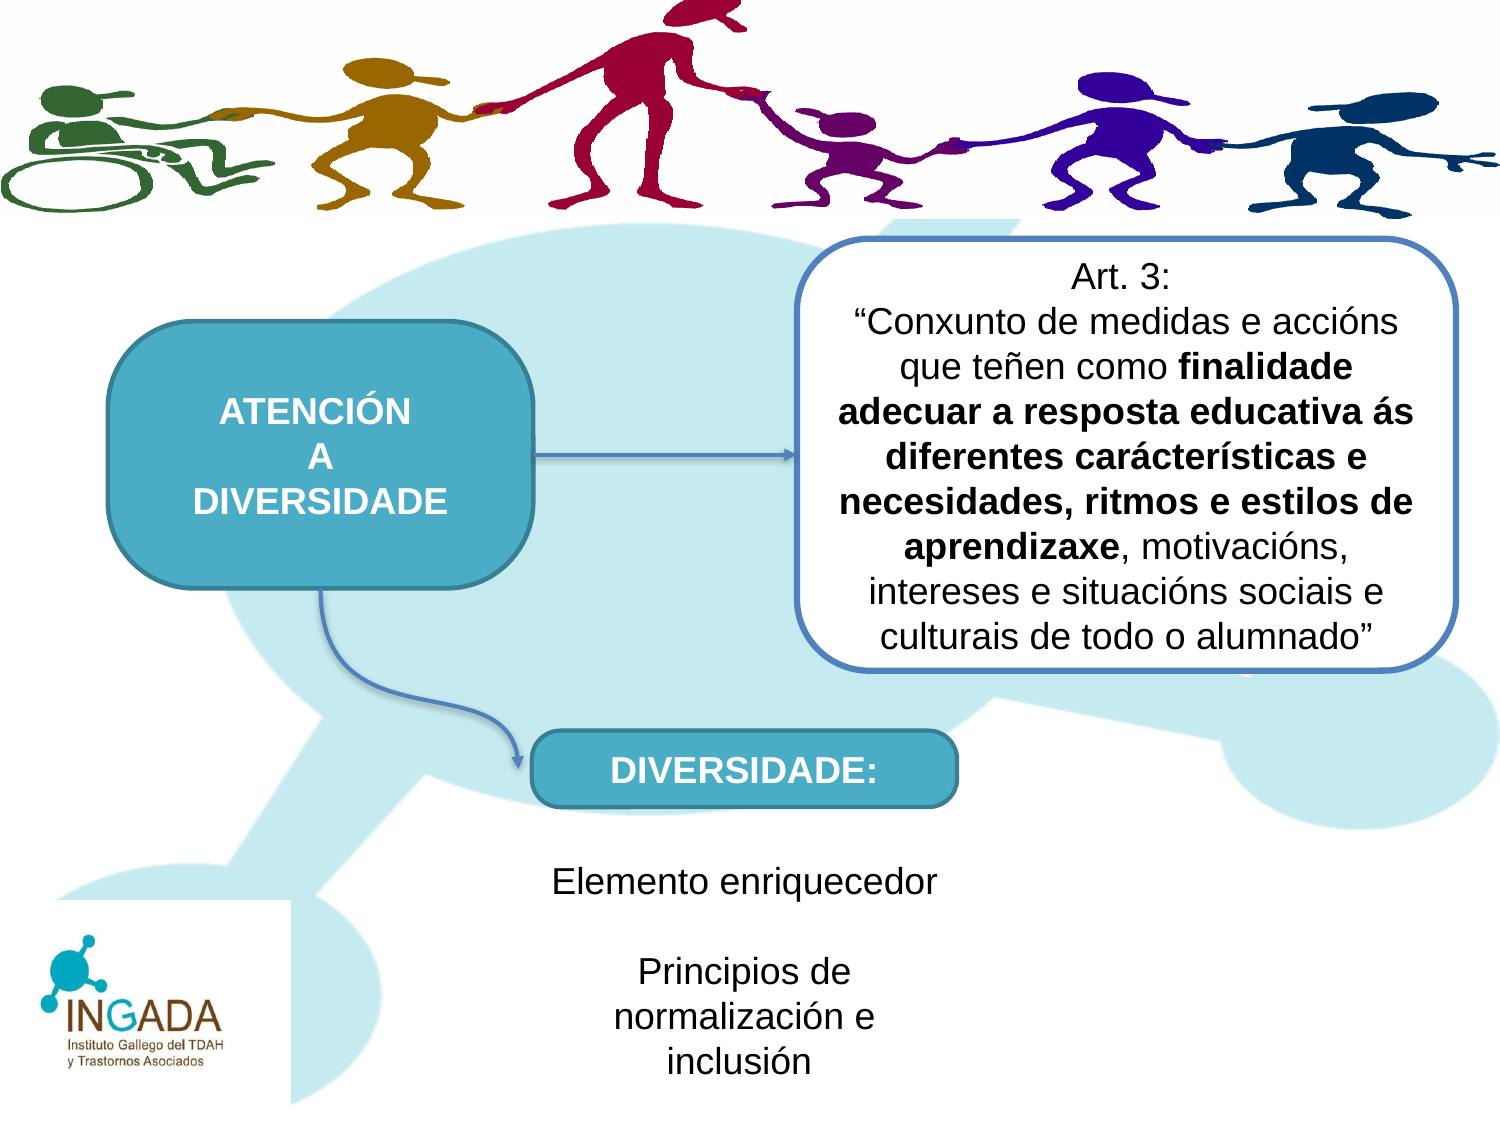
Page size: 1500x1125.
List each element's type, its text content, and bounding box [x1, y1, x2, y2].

text_box Elemento enriquecedor Principios de normalización e inclusión [531, 849, 958, 1090]
text_box ATENCIÓN A DIVERSIDADE [105, 318, 536, 591]
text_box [328, 579, 511, 778]
text_box Art. 3: “Conxunto de medidas e accións que teñen como finalidade adecuar a resposta educativa ás diferentes carácterísticas e necesidades, ritmos e estilos de aprendizaxe, motivacións, intereses e situacións sociais e culturais de todo o alumnado” [794, 236, 1459, 673]
text_box DIVERSIDADE: [529, 728, 960, 810]
picture [0, 0, 1500, 1125]
